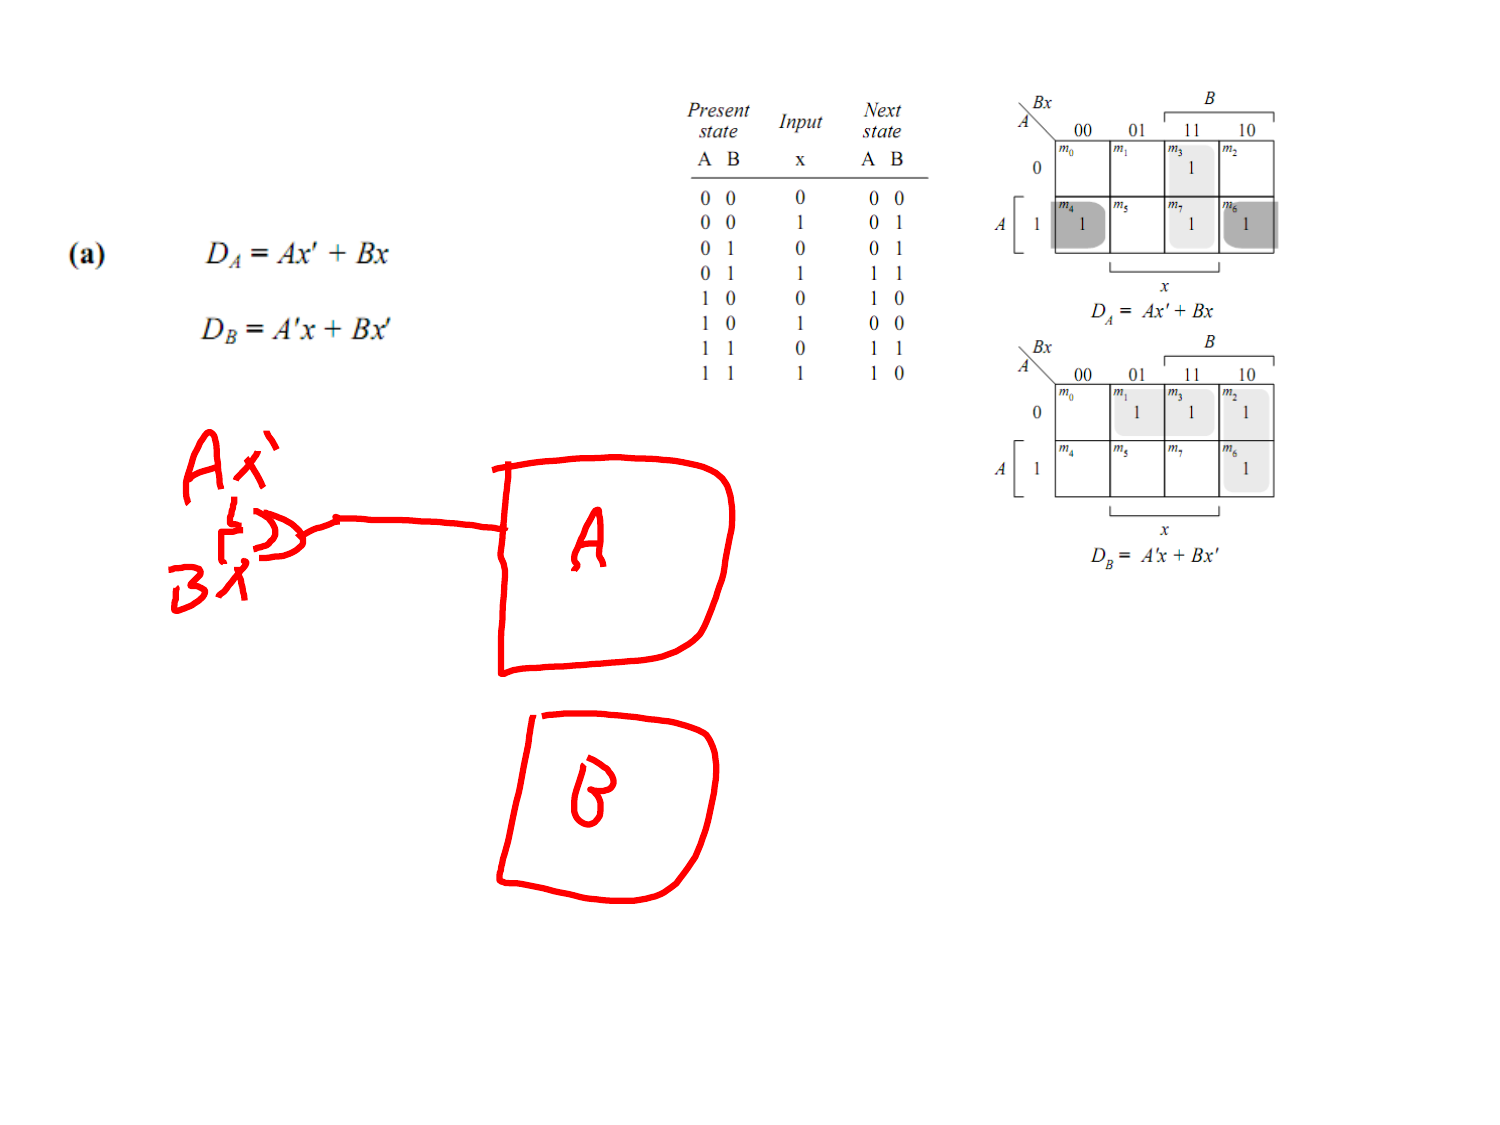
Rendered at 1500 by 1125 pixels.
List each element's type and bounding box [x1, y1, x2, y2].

text_box [168, 430, 733, 902]
picture [49, 224, 412, 363]
picture [657, 76, 1296, 590]
